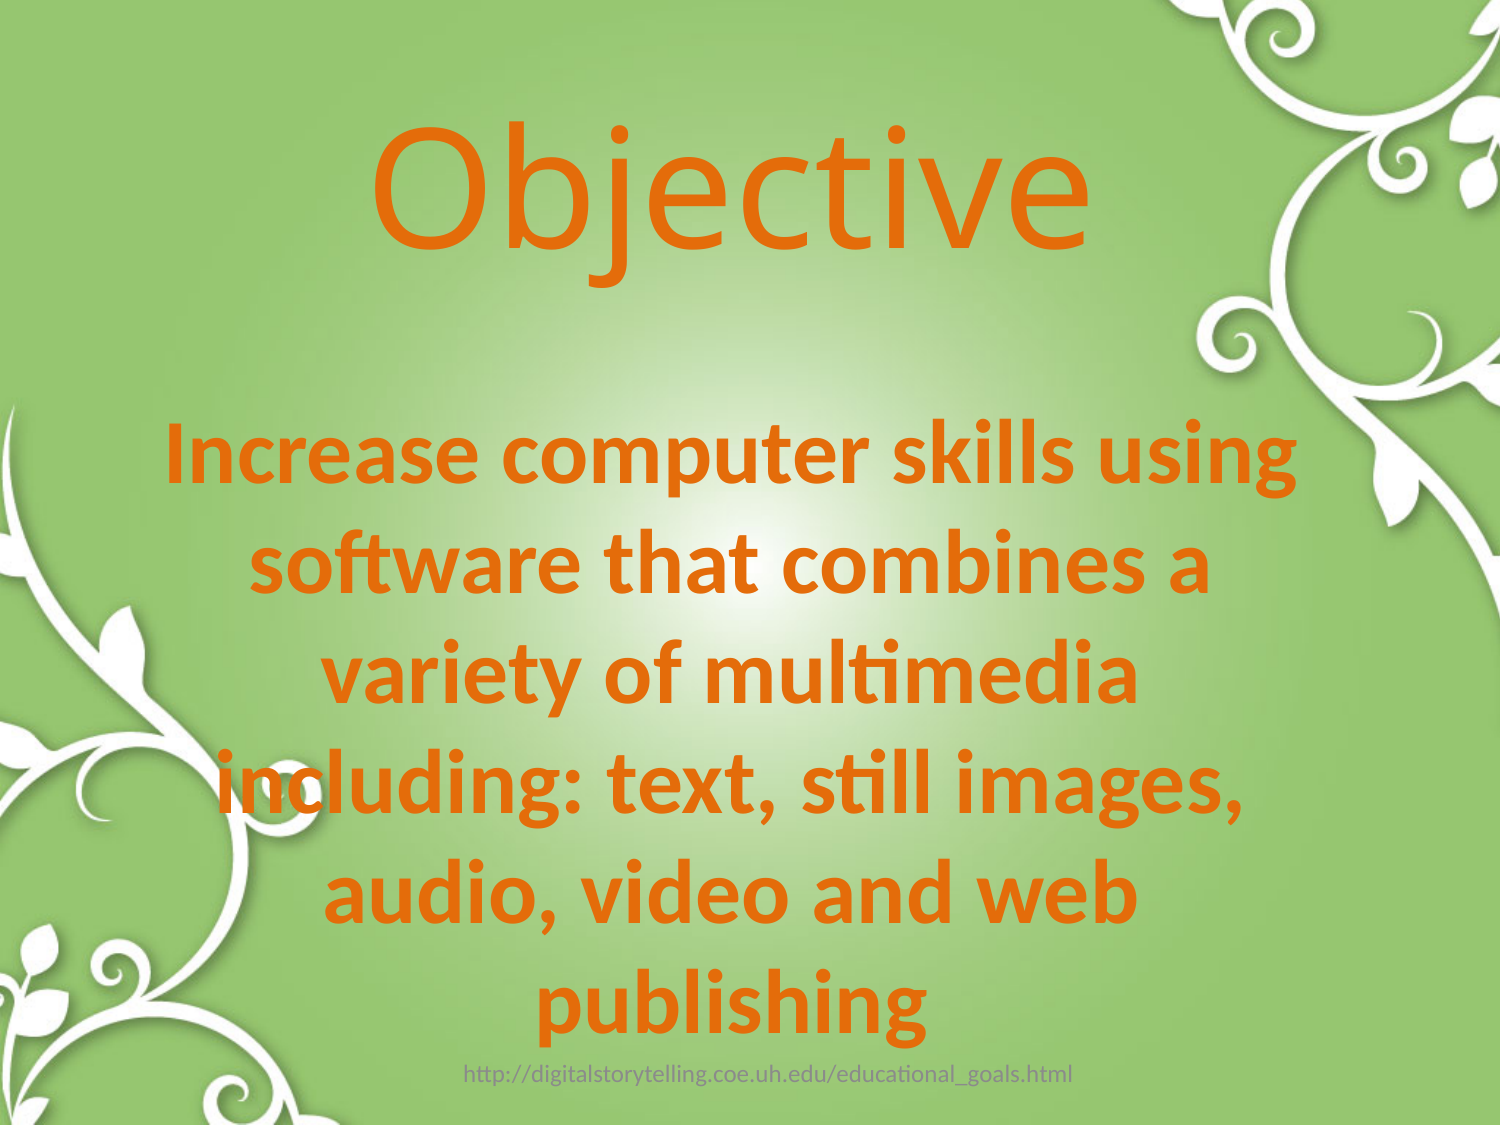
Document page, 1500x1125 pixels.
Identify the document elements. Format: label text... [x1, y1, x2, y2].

picture [0, 0, 1500, 1125]
text_box Objective Increase computer skills using software that combines a variety of multimedia including: text, still images, audio, video and web publishing [124, 74, 1338, 1060]
footer http://digitalstorytelling.coe.uh.edu/educational_goals.html [125, 1042, 1413, 1103]
